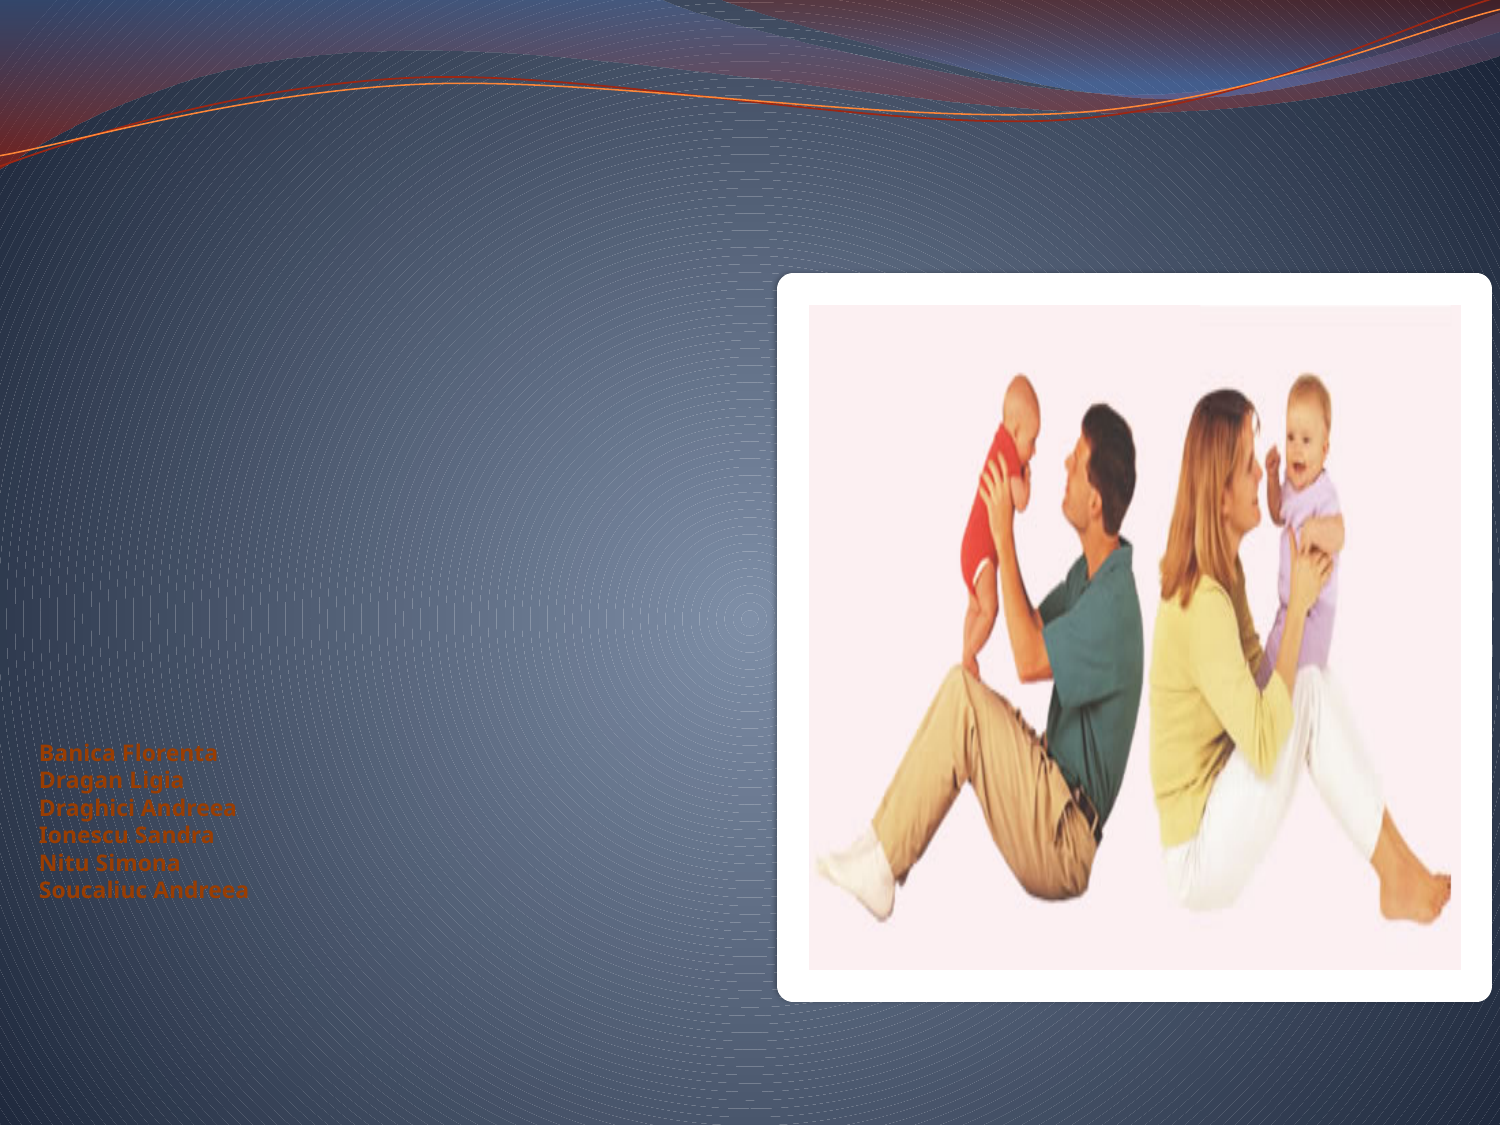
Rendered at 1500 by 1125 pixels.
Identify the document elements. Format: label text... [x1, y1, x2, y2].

picture [808, 304, 1462, 971]
title Banica Florenta Dragan Ligia Draghici Andreea Ionescu Sandra Nitu Simona Soucaliuc Andreea [0, 702, 772, 904]
